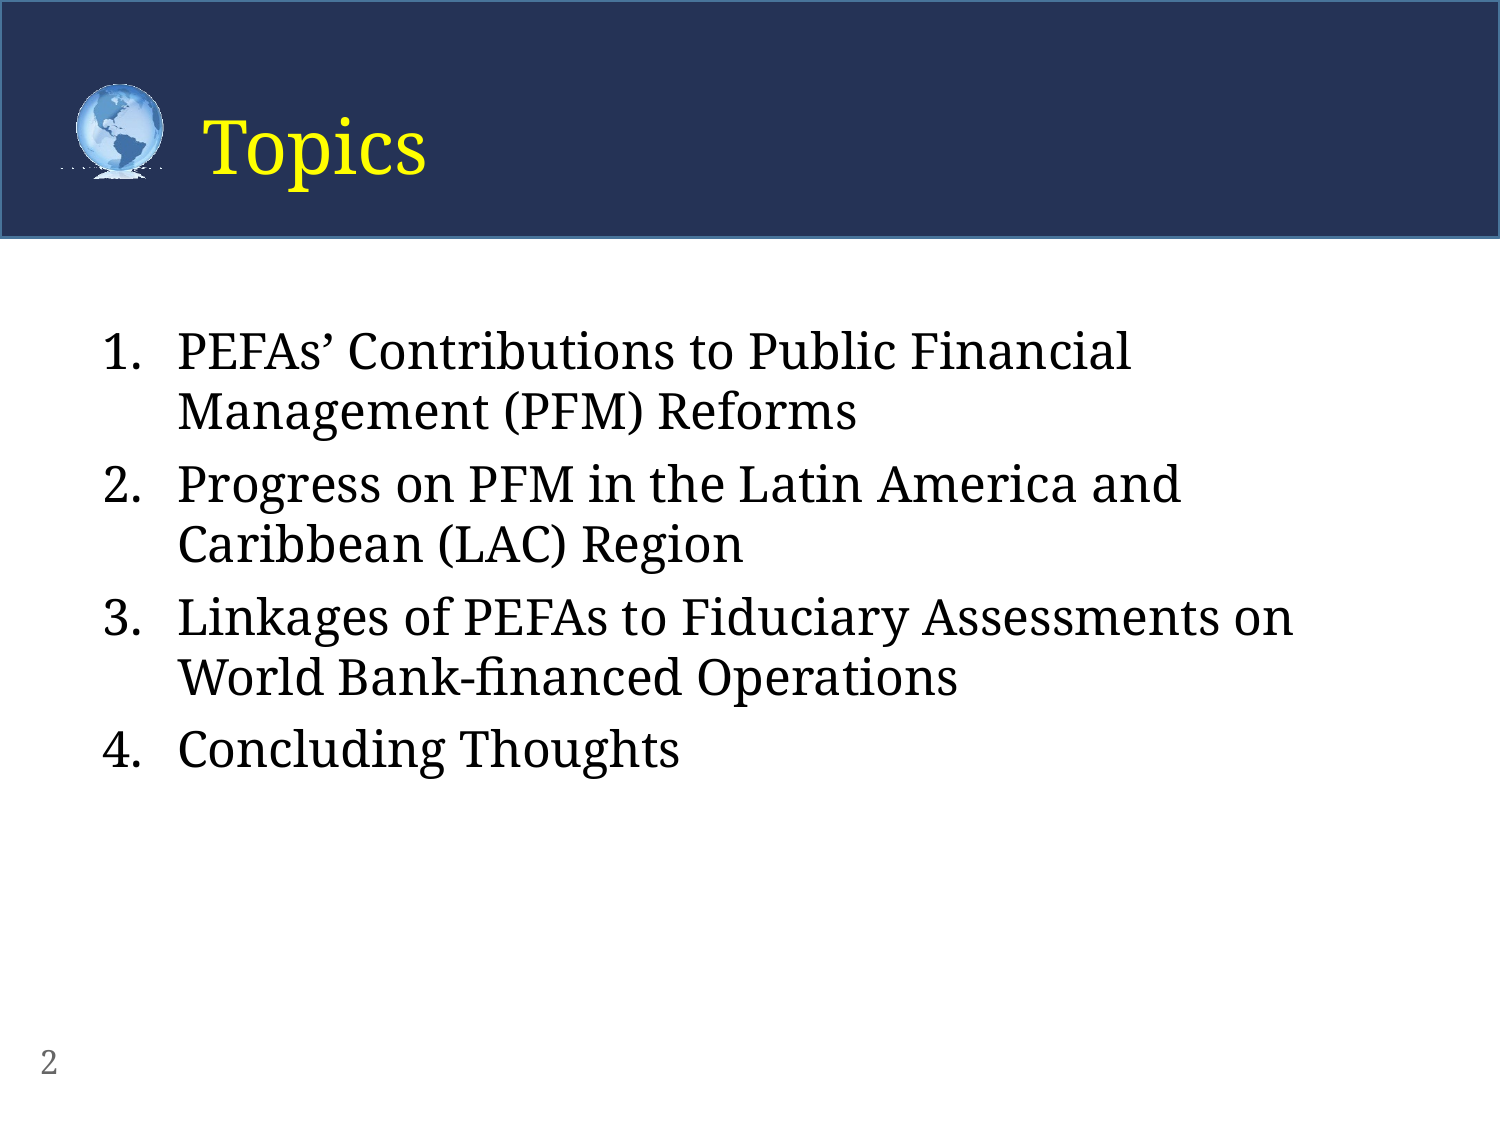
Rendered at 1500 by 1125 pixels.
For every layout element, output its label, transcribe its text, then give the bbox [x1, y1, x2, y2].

text_box Topics [187, 92, 1500, 198]
text_box 2 [24, 1037, 375, 1088]
picture [60, 79, 176, 180]
text_box PEFAs’ Contributions to Public Financial Management (PFM) Reforms Progress on PFM in the Latin America and Caribbean (LAC) Region Linkages of PEFAs to Fiduciary Assessments on World Bank-financed Operations Concluding Thoughts [87, 312, 1388, 785]
